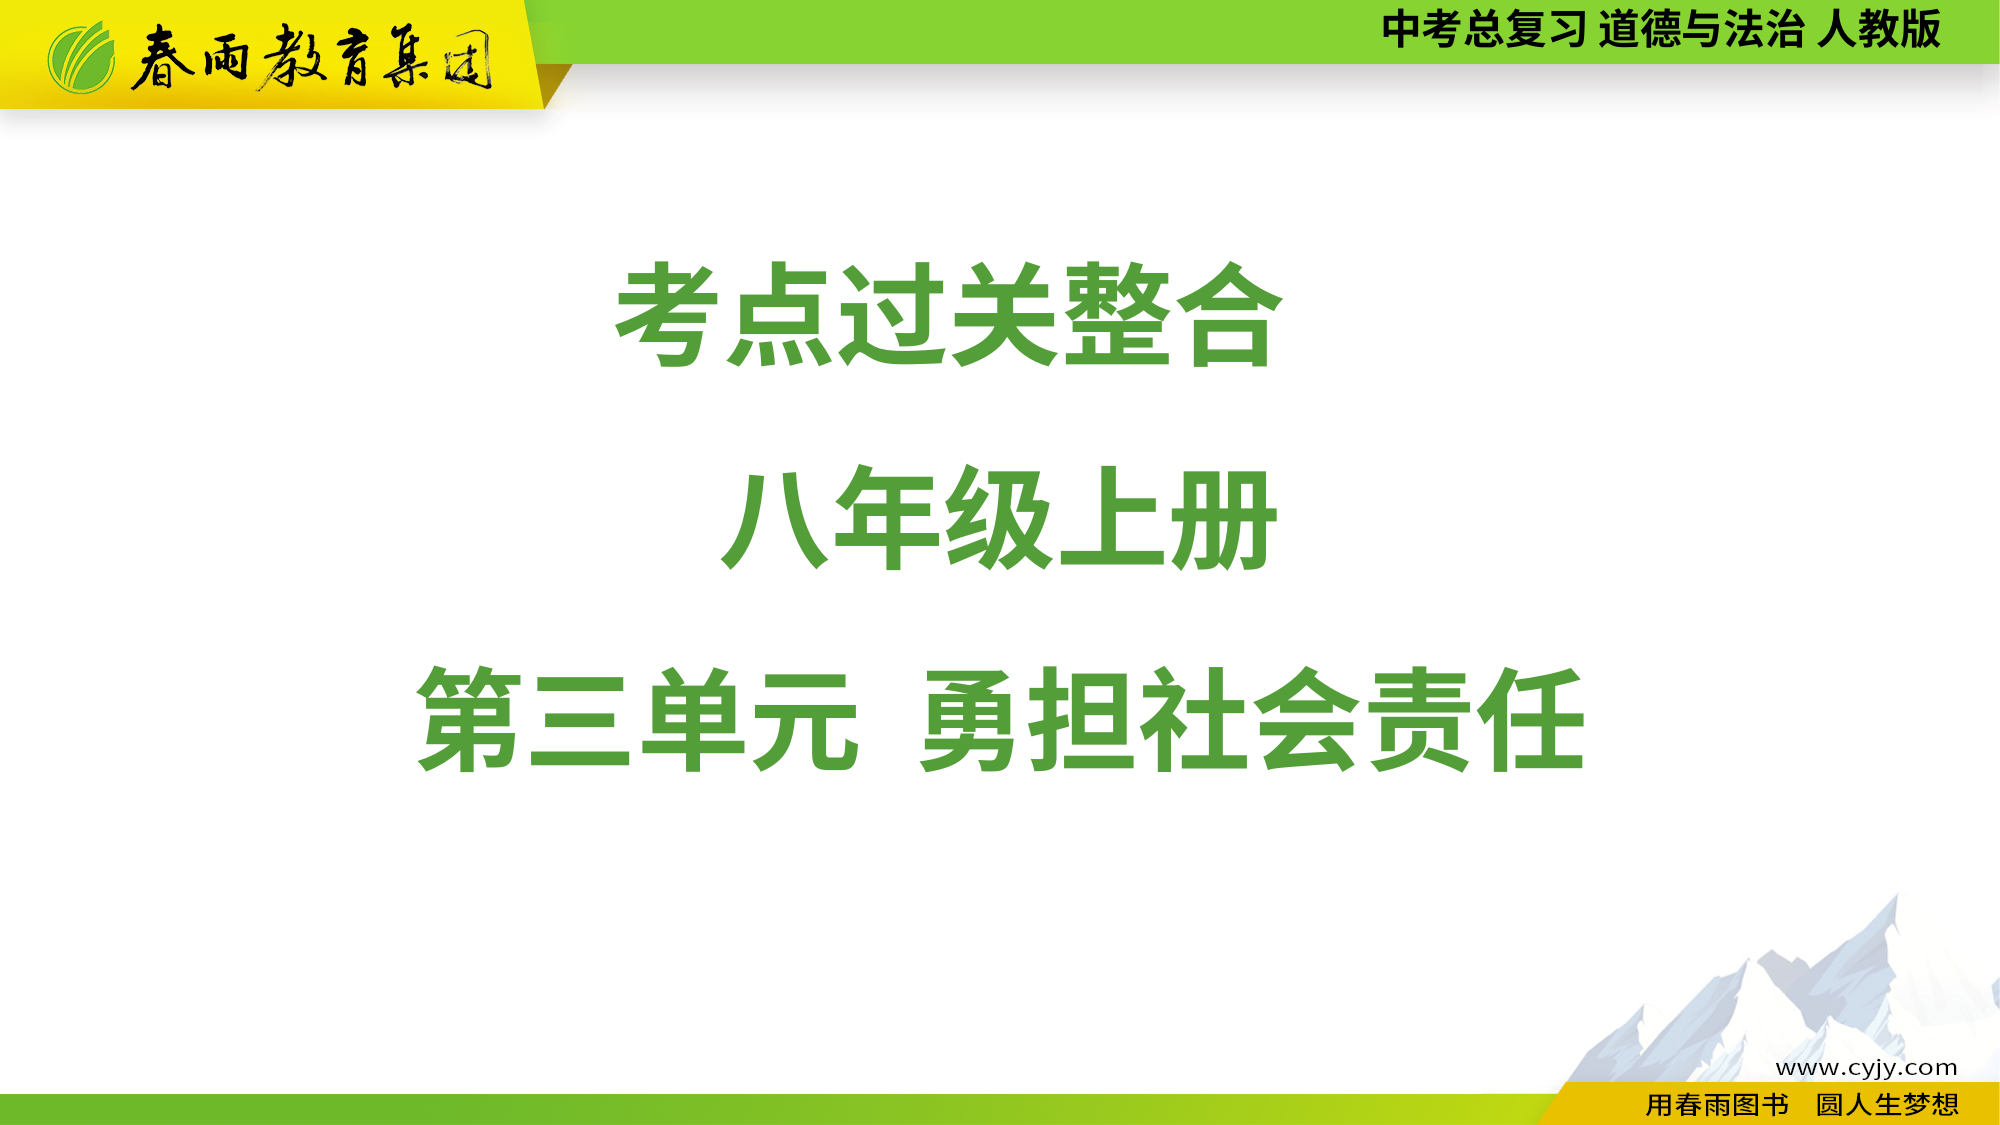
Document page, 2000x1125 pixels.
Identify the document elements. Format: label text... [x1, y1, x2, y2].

picture [0, 0, 2000, 1125]
text_box 考点过关整合 八年级上册 第三单元 勇担社会责任 [54, 170, 1946, 793]
